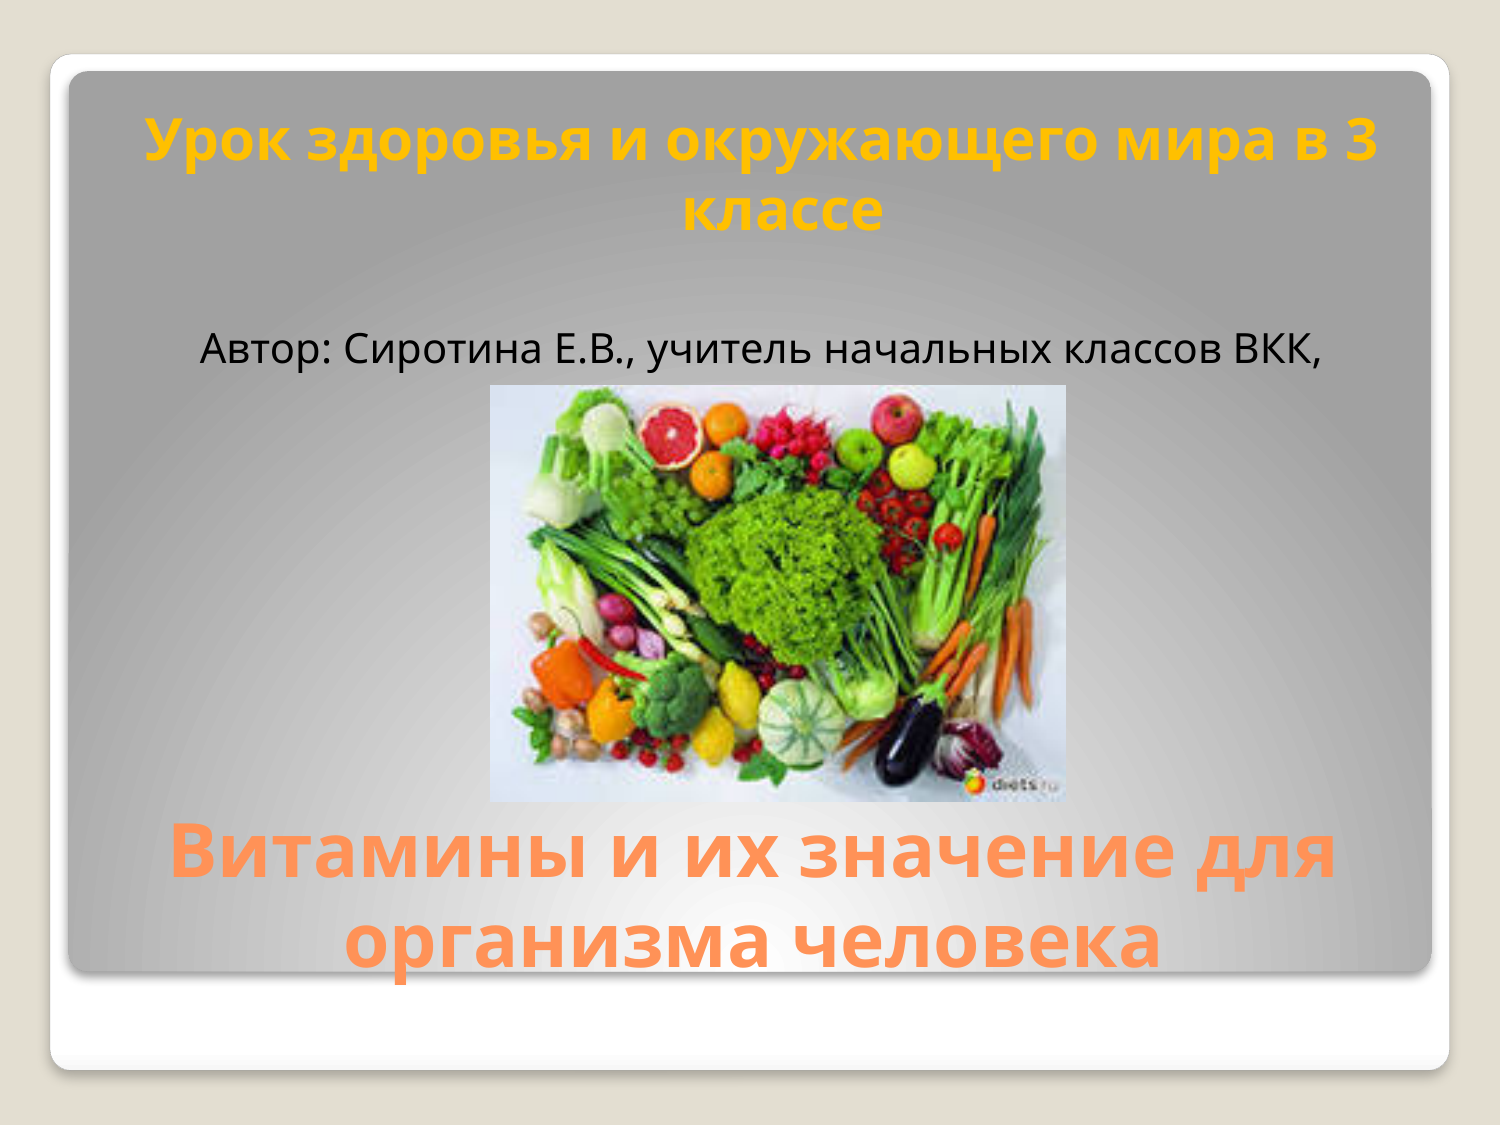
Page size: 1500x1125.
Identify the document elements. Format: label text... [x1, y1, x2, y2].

list Урок здоровья и окружающего мира в 3 классе Автор: Сиротина Е.В., учитель начальных классов ВКК, МБОУ СОШ №82 [82, 86, 1425, 774]
picture [489, 385, 1066, 803]
title Витамины и их значение для организма человека [82, 774, 1425, 990]
